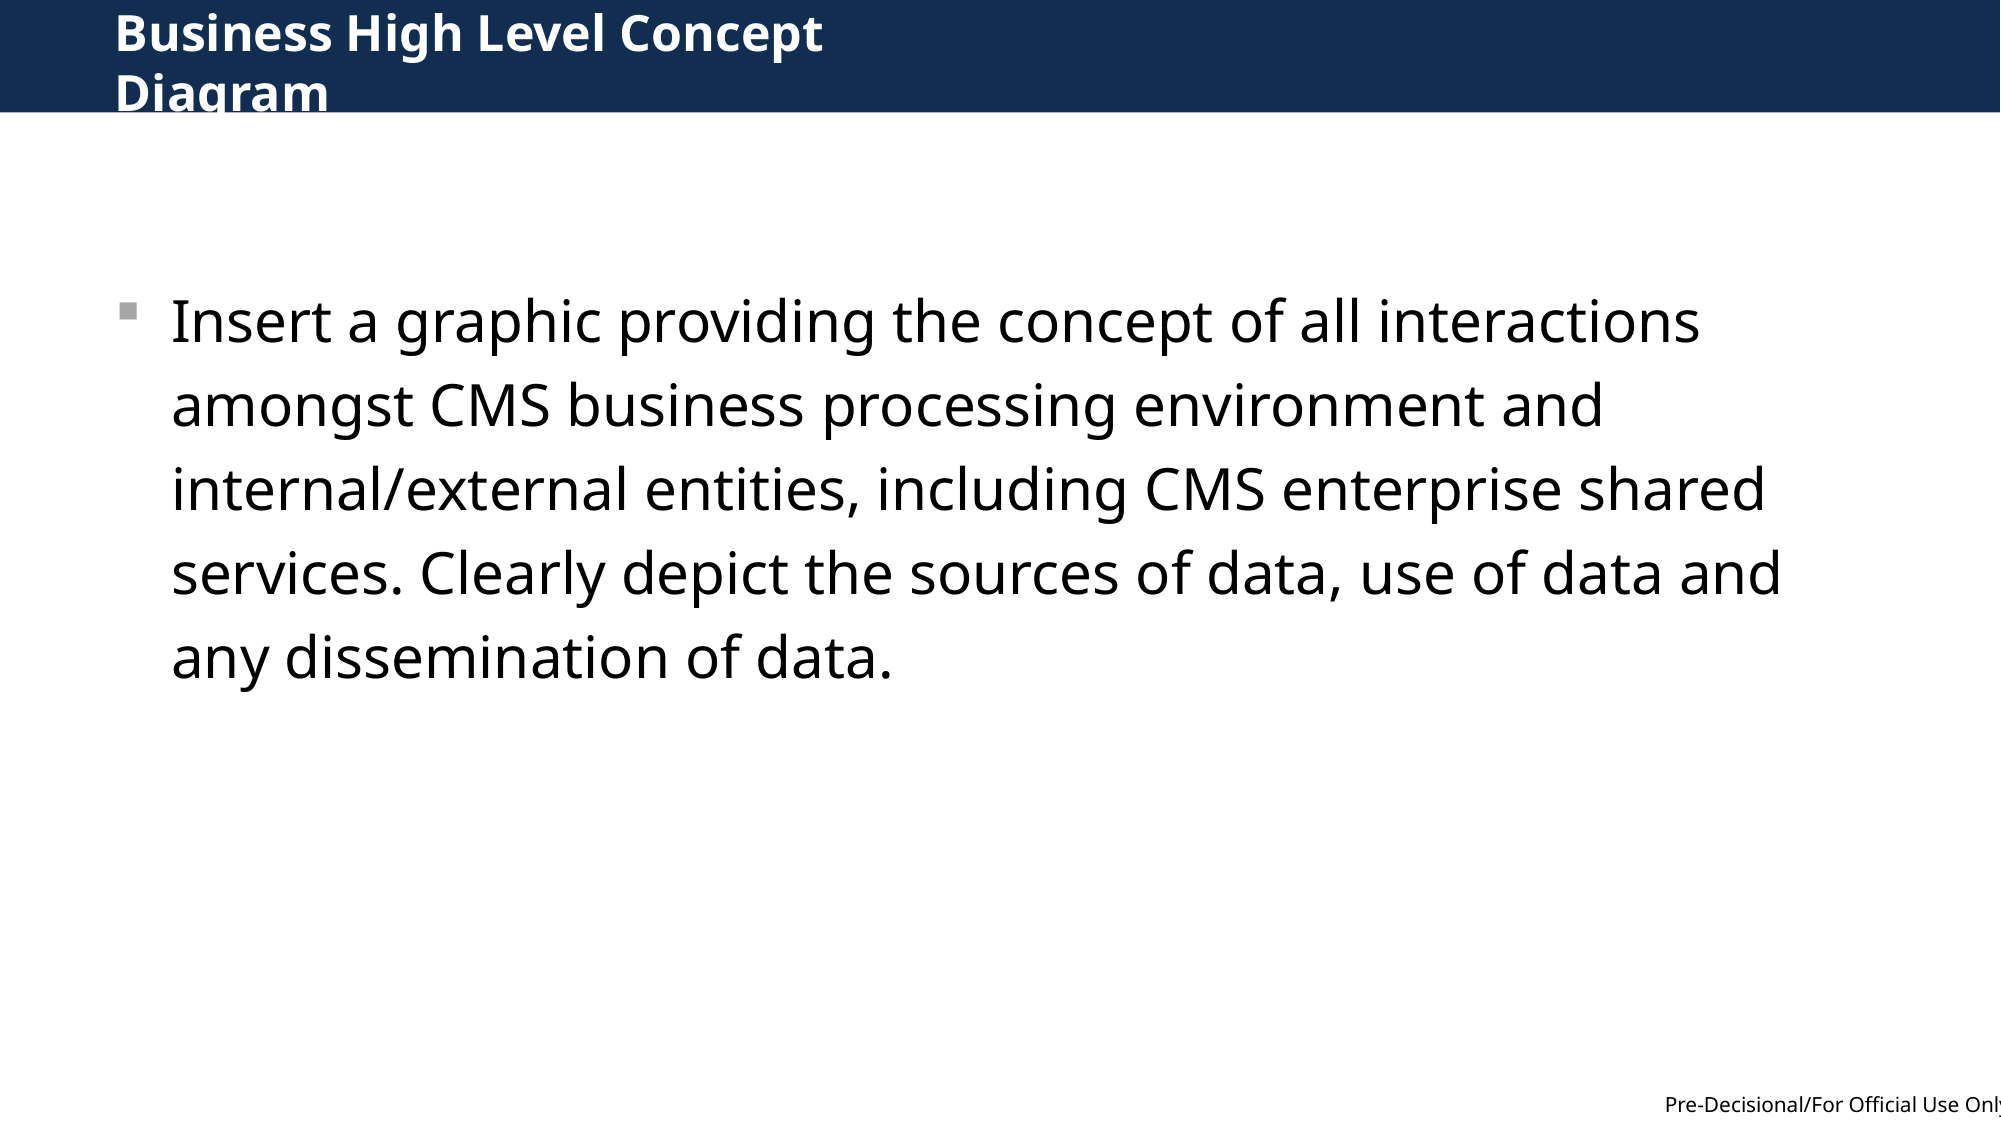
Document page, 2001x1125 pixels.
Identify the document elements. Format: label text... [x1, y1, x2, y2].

title Business High Level Concept Diagram [99, 29, 998, 93]
text_box Insert a graphic providing the concept of all interactions amongst CMS business processing environment and internal/external entities, including CMS enterprise shared services. Clearly depict the sources of data, use of data and any dissemination of data. [99, 262, 1875, 1050]
